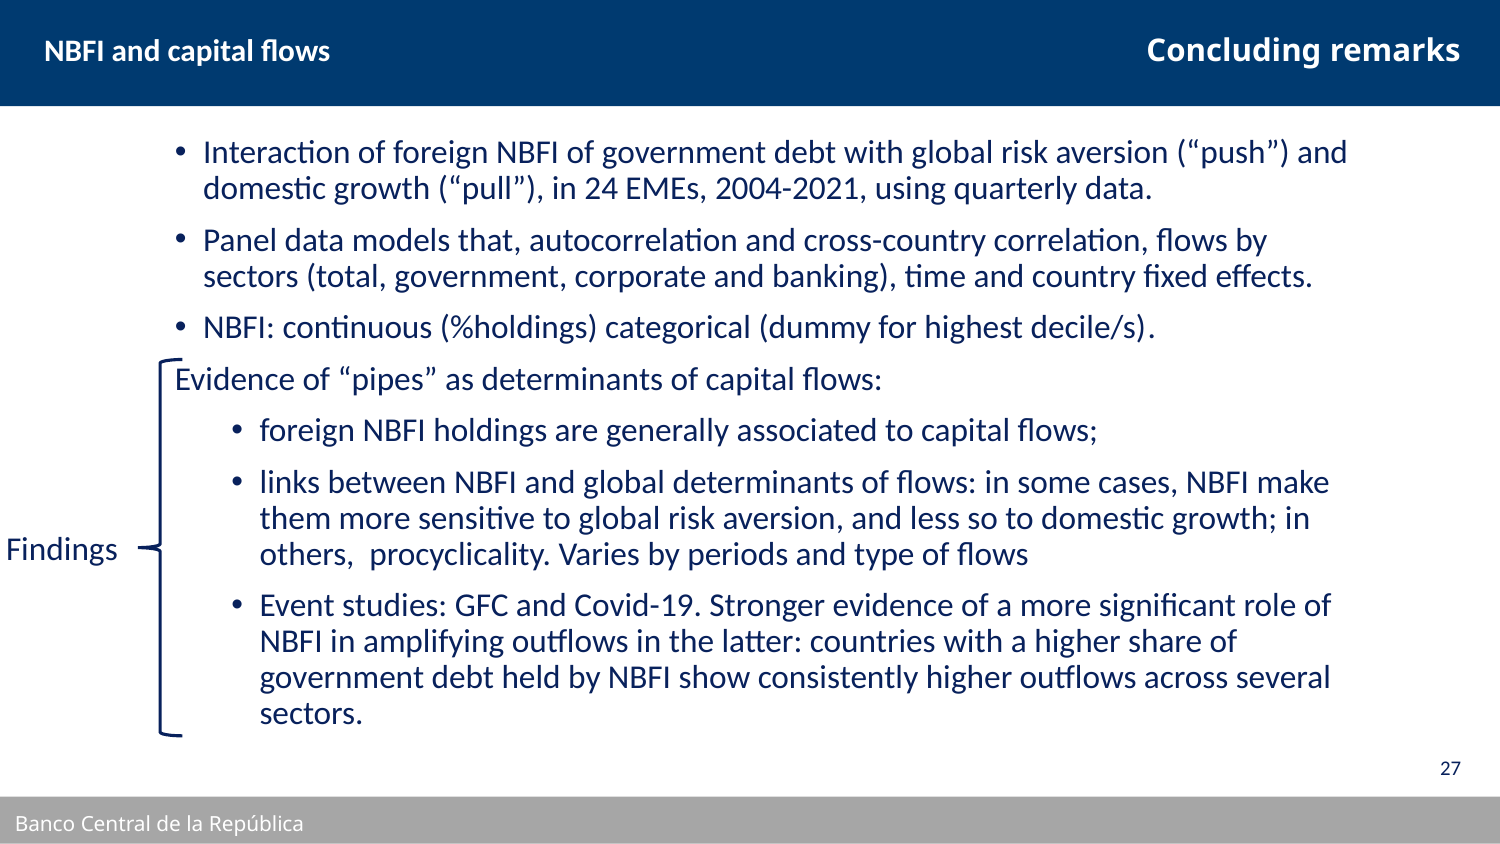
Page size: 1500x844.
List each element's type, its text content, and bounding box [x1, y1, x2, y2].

text_box Interaction of foreign NBFI of government debt with global risk aversion (“push”) and domestic growth (“pull”), in 24 EMEs, 2004-2021, using quarterly data. Panel data models that, autocorrelation and cross-country correlation, flows by sectors (total, government, corporate and banking), time and country fixed effects. NBFI: continuous (%holdings) categorical (dummy for highest decile/s). Evidence of “pipes” as determinants of capital flows: foreign NBFI holdings are generally associated to capital flows; links between NBFI and global determinants of flows: in some cases, NBFI make them more sensitive to global risk aversion, and less so to domestic growth; in others, procyclicality. Varies by periods and type of flows Event studies: GFC and Covid-19. Stronger evidence of a more significant role of NBFI in amplifying outflows in the latter: countries with a higher share of government debt held by NBFI show consistently higher outflows across several sectors. [160, 127, 1385, 844]
text_box NBFI and capital flows [29, 26, 839, 84]
list Concluding remarks [839, 26, 1476, 84]
text_box Findings [0, 519, 138, 575]
text_box [137, 358, 183, 737]
